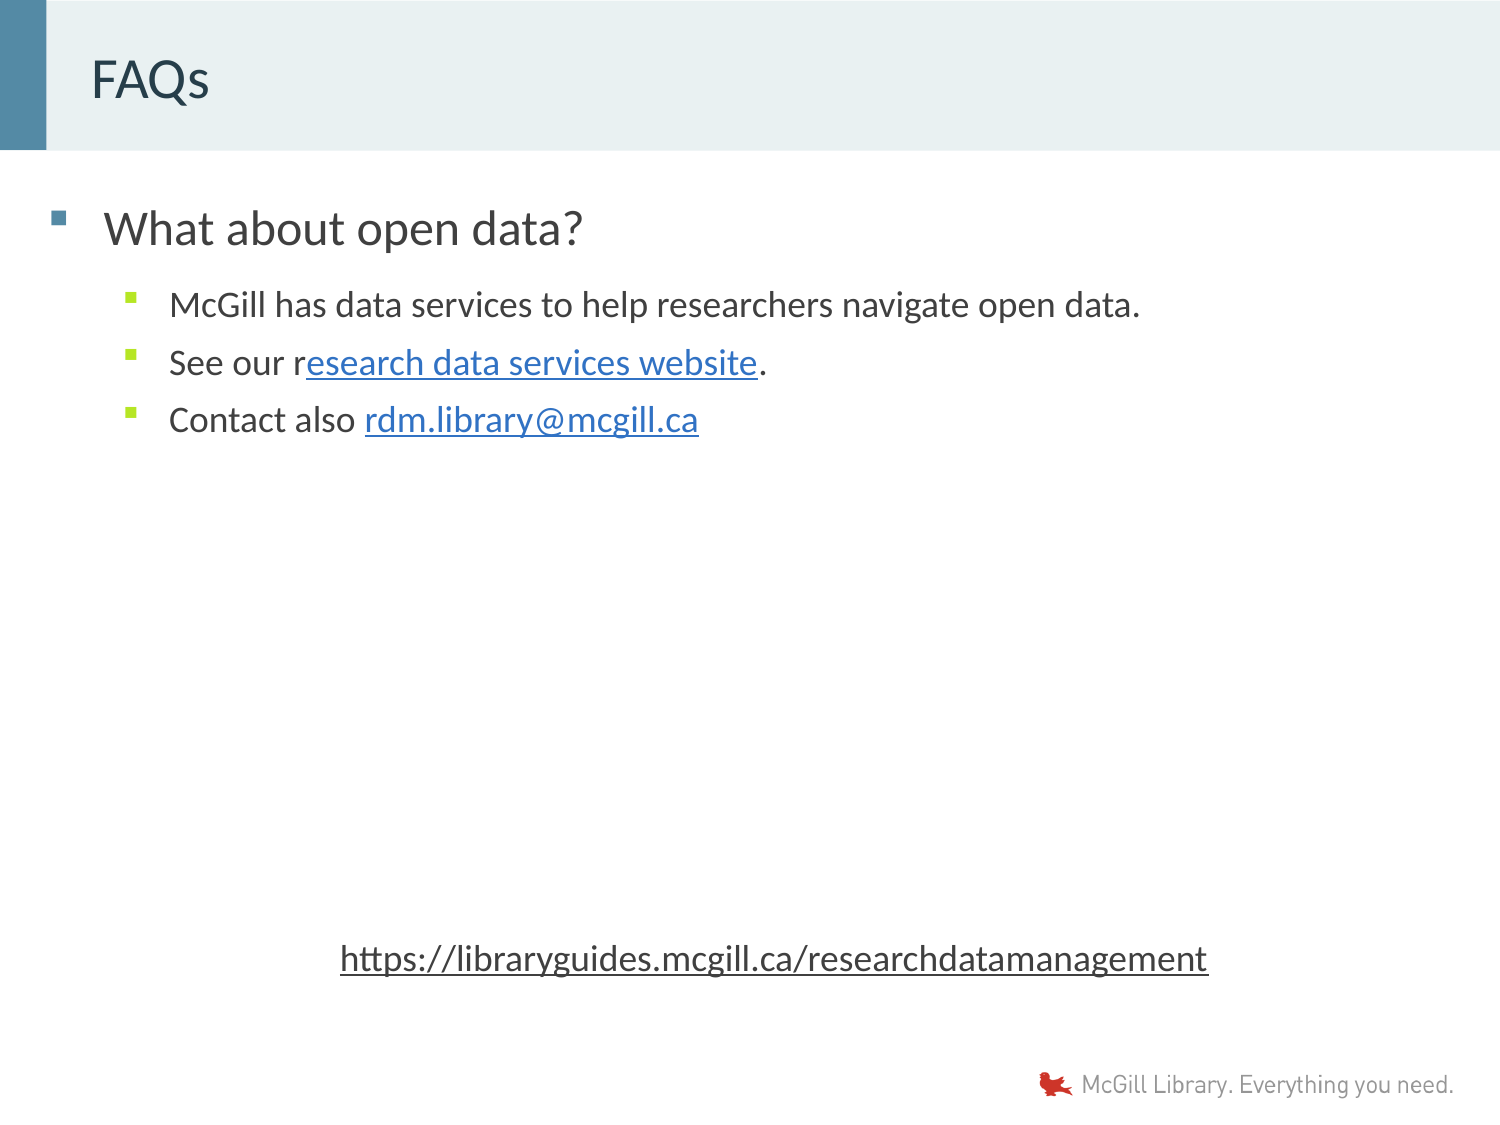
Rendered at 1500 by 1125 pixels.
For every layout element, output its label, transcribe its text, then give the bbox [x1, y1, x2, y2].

title FAQs [46, 0, 1500, 150]
picture [1076, 1070, 1458, 1102]
text_box https://libraryguides.mcgill.ca/researchdatamanagement [152, 926, 1405, 987]
picture [1037, 1070, 1075, 1098]
list What about open data? McGill has data services to help researchers navigate open data. See our research data services website. Contact also rdm.library@mcgill.ca [2, 149, 1458, 1021]
